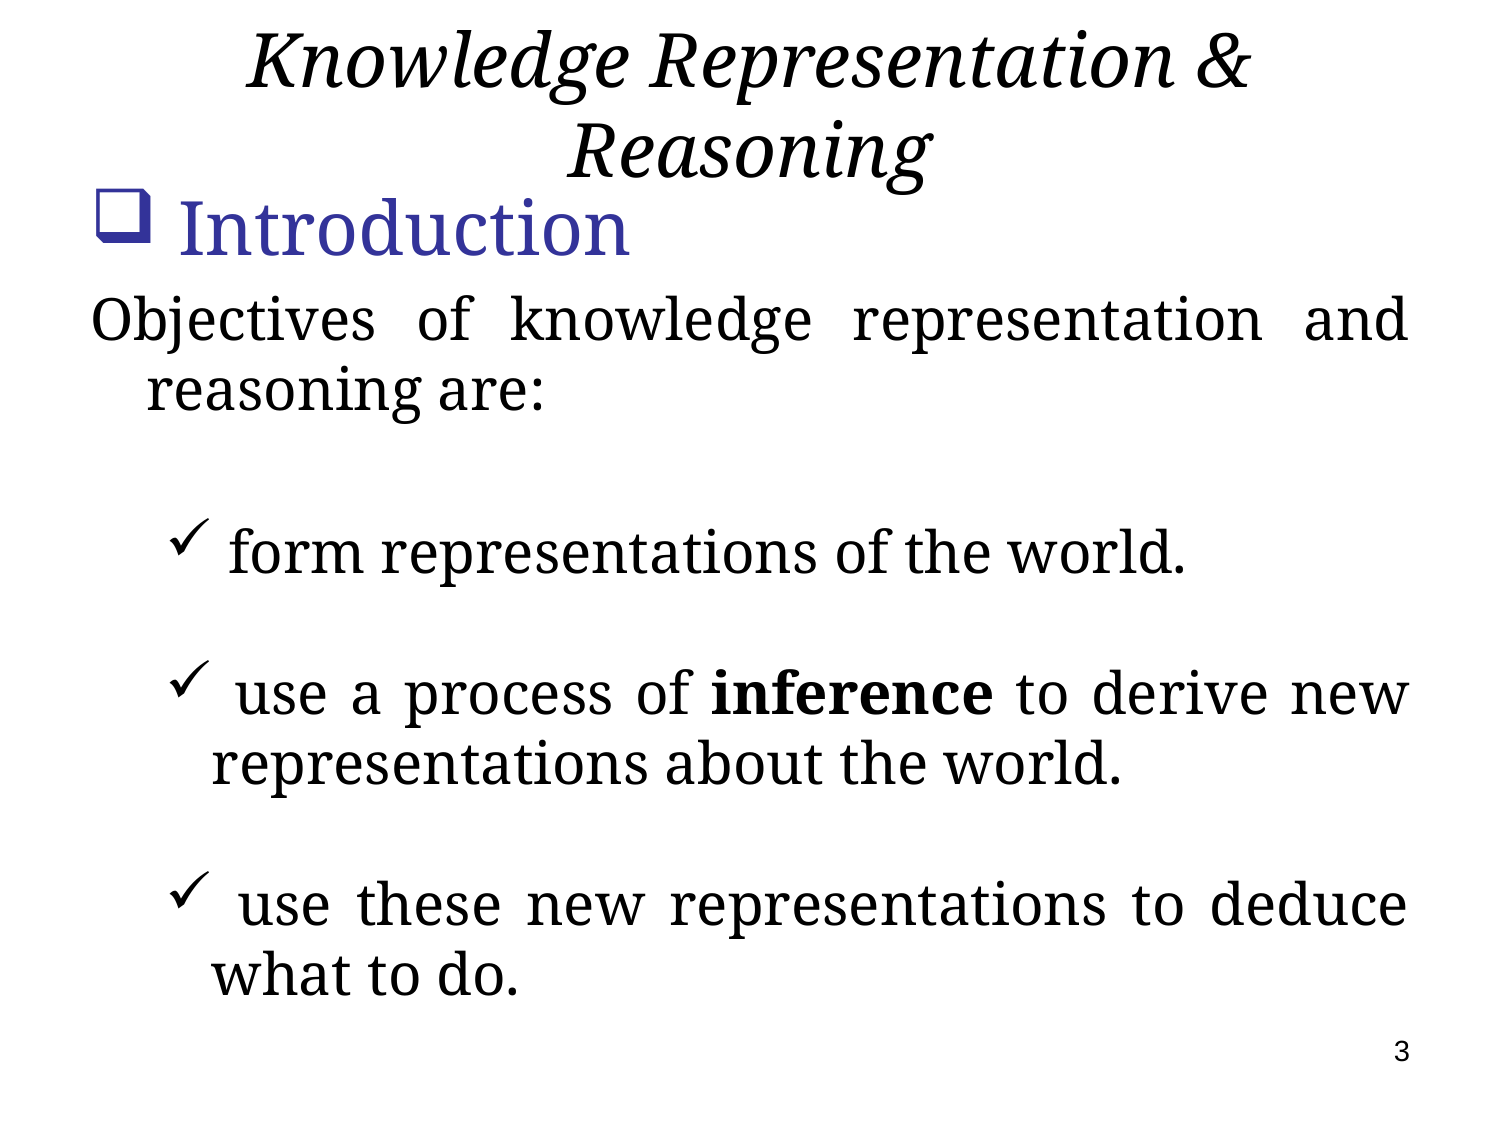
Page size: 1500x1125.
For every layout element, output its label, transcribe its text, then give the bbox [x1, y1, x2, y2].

title Knowledge Representation & Reasoning [74, 44, 1426, 162]
slide_number 3 [1074, 1024, 1426, 1103]
list Introduction Objectives of knowledge representation and reasoning are: form representations of the world. use a process of inference to derive new representations about the world. use these new representations to deduce what to do. [74, 172, 1426, 1006]
